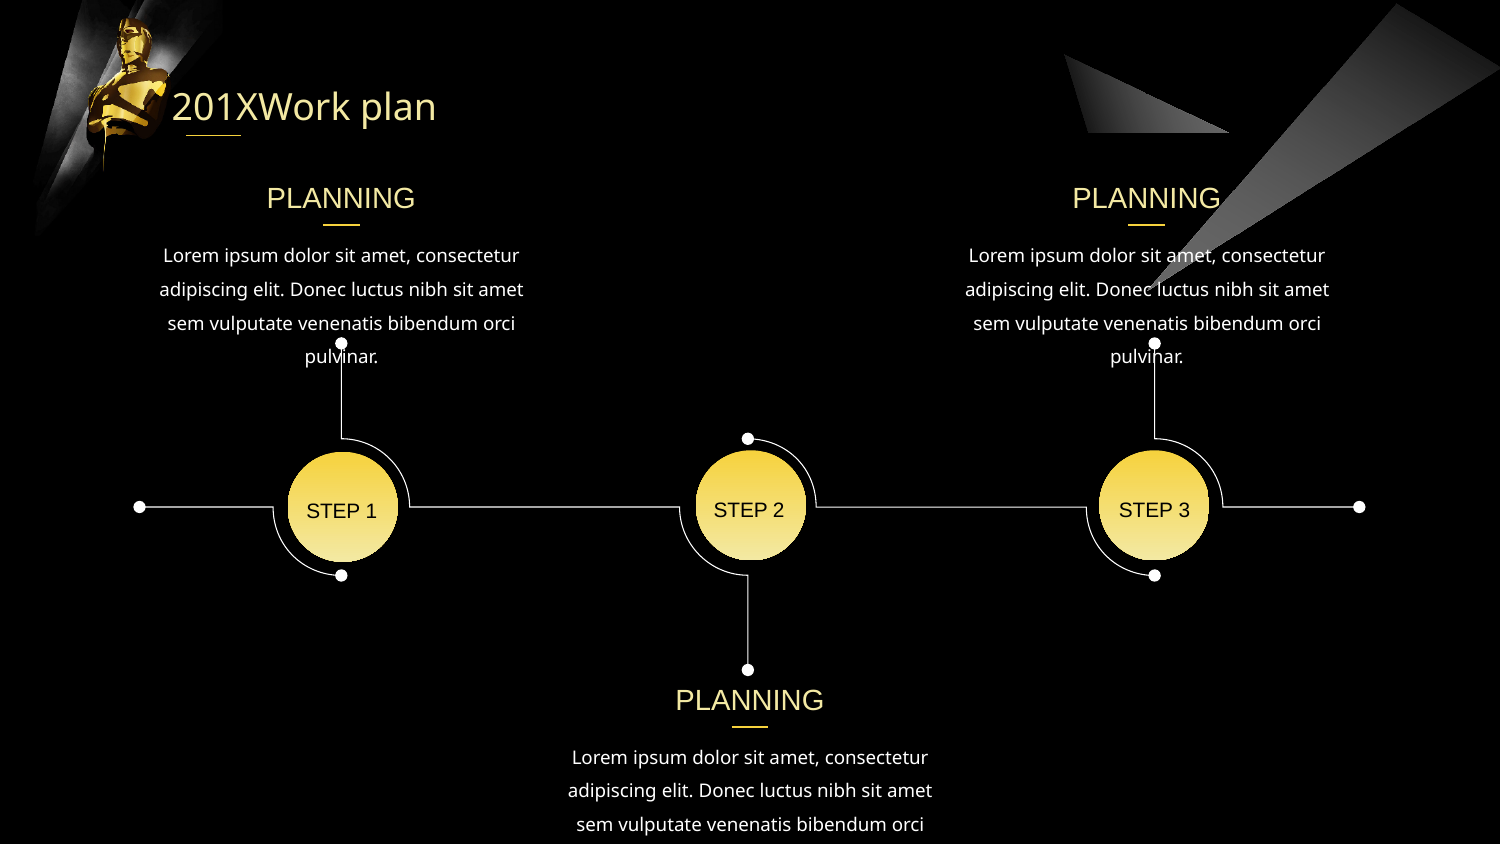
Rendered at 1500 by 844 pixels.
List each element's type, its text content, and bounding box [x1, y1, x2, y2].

text_box [694, 449, 807, 562]
text_box [1063, 52, 1230, 134]
text_box [286, 450, 399, 563]
picture [0, 0, 316, 236]
text_box Lorem ipsum dolor sit amet, consectetur adipiscing elit. Donec luctus nibh sit amet sem vulputate venenatis bibendum orci pulvinar. [129, 225, 554, 375]
text_box PLANNING [251, 172, 431, 223]
text_box [1202, 2, 1500, 225]
text_box 201XWork plan [156, 75, 453, 135]
text_box [741, 432, 1161, 582]
text_box STEP 1 [294, 492, 389, 523]
text_box [1154, 375, 1366, 514]
text_box [133, 500, 348, 582]
text_box [1098, 449, 1211, 562]
text_box PLANNING [660, 673, 840, 724]
text_box STEP 2 [701, 491, 797, 522]
text_box PLANNING [1057, 172, 1237, 223]
text_box STEP 3 [1107, 491, 1202, 522]
text_box Lorem ipsum dolor sit amet, consectetur adipiscing elit. Donec luctus nibh sit amet sem vulputate venenatis bibendum orci pulvinar. [538, 726, 962, 844]
text_box Lorem ipsum dolor sit amet, consectetur adipiscing elit. Donec luctus nibh sit amet sem vulputate venenatis bibendum orci pulvinar. [935, 225, 1359, 375]
text_box [341, 375, 755, 673]
